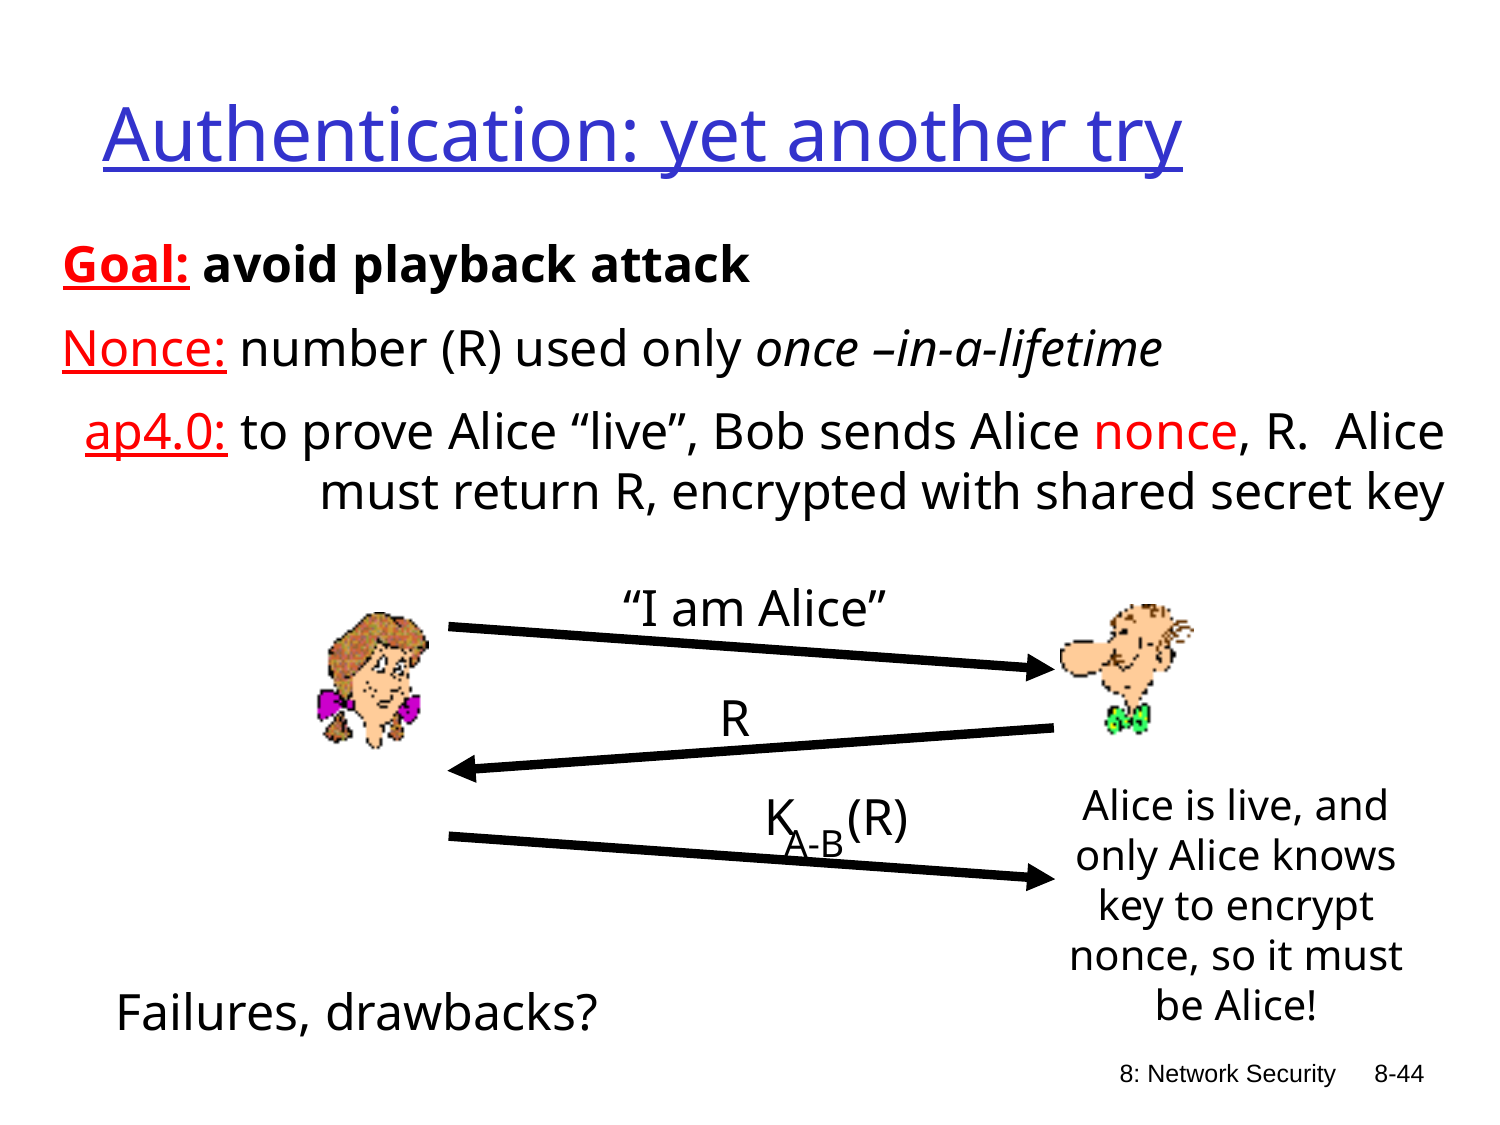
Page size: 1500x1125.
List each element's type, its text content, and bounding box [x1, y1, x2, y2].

text_box ap4.0: to prove Alice “live”, Bob sends Alice nonce, R. Alice must return R, encrypted with shared secret key [53, 392, 1461, 527]
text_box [313, 568, 1194, 880]
text_box Goal: avoid playback attack [48, 224, 766, 300]
text_box Failures, drawbacks? [100, 973, 614, 1049]
text_box Alice is live, and only Alice knows key to encrypt nonce, so it must be Alice! [1044, 771, 1428, 1036]
title Authentication: yet another try [87, 37, 1363, 225]
slide_number 8-44 [1320, 1050, 1440, 1099]
text_box Nonce: number (R) used only once –in-a-lifetime [46, 309, 1179, 385]
footer 8: Network Security [876, 1050, 1352, 1125]
